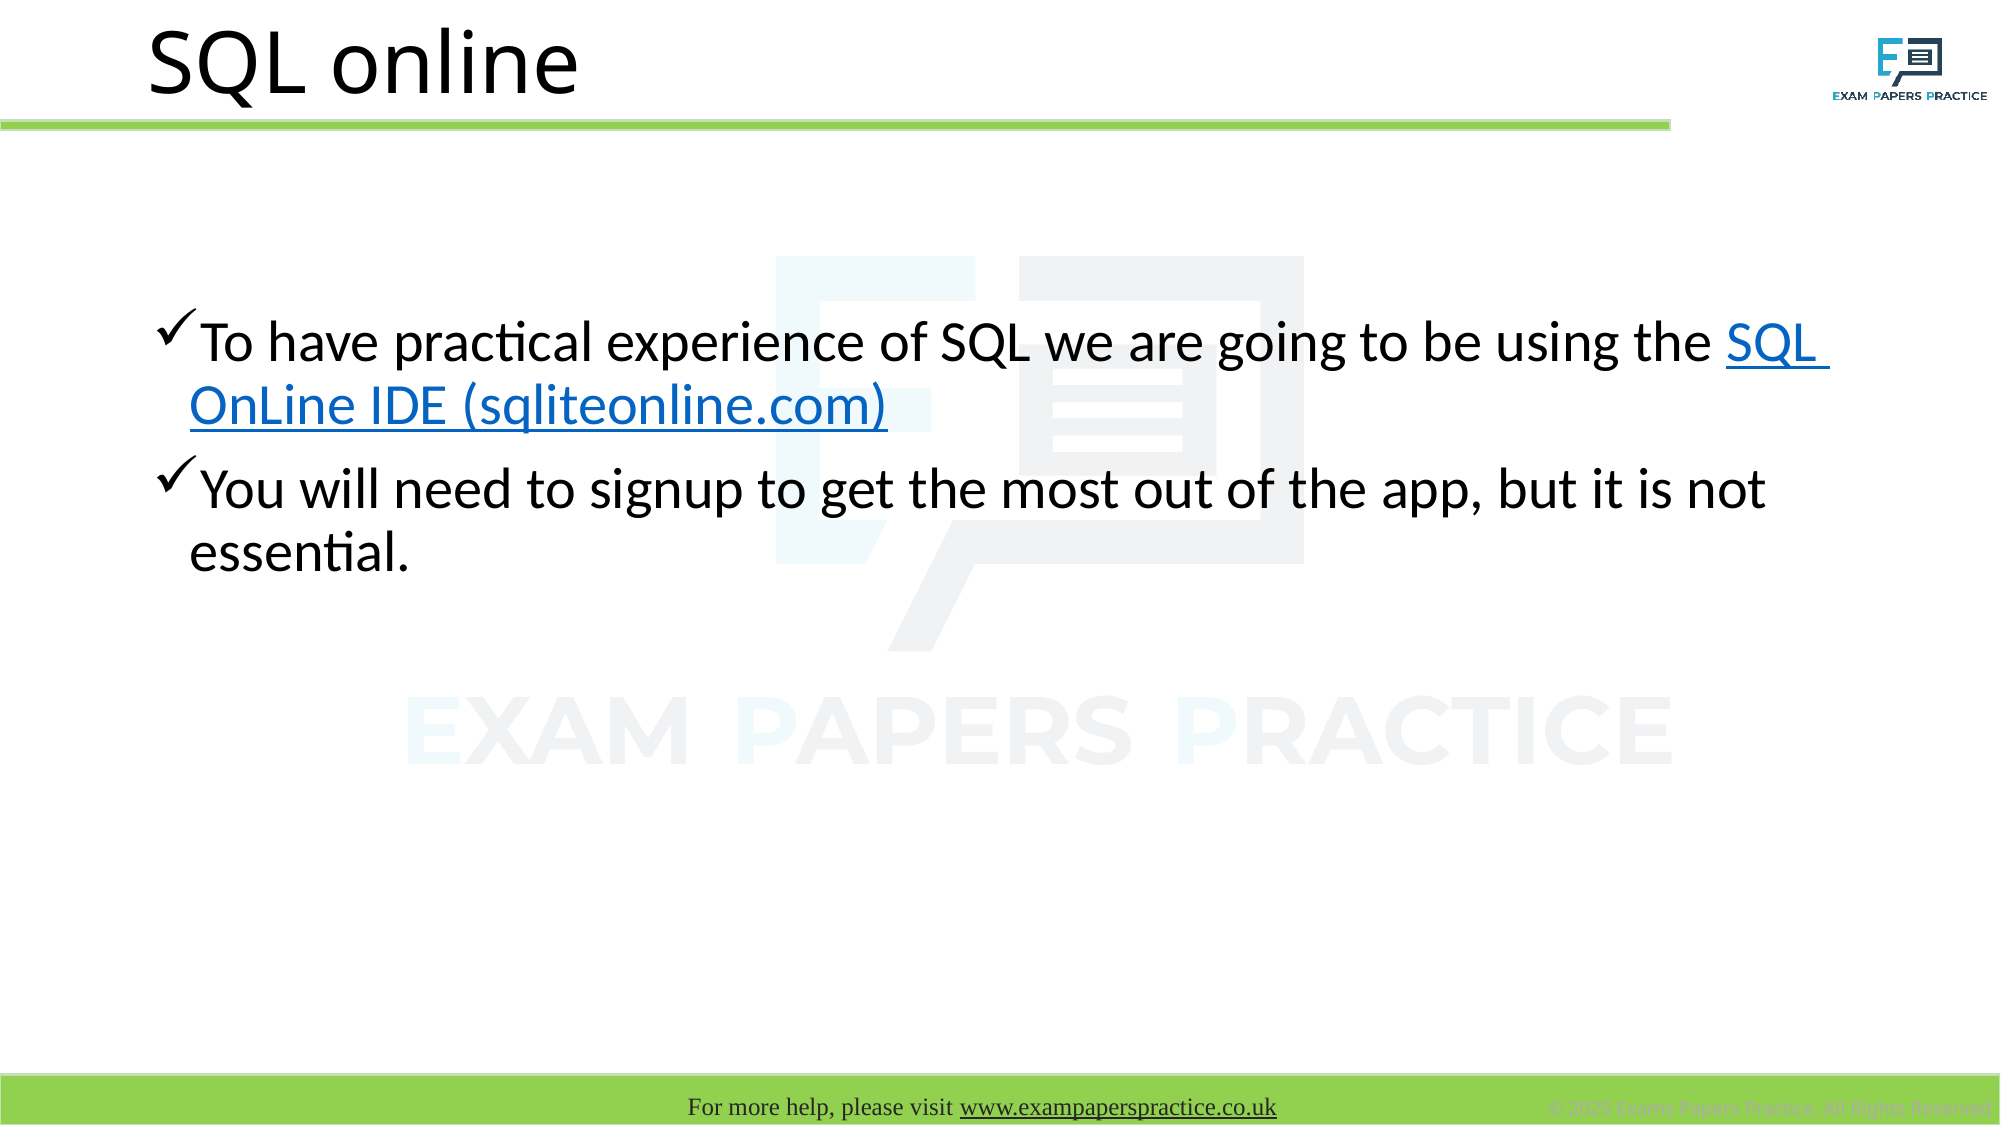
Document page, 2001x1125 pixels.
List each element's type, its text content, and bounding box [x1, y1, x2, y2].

title SQL online [132, 11, 1858, 121]
list To have practical experience of SQL we are going to be using the SQL OnLine IDE (sqliteonline.com) You will need to signup to get the most out of the app, but it is not essential. [137, 304, 1863, 1018]
